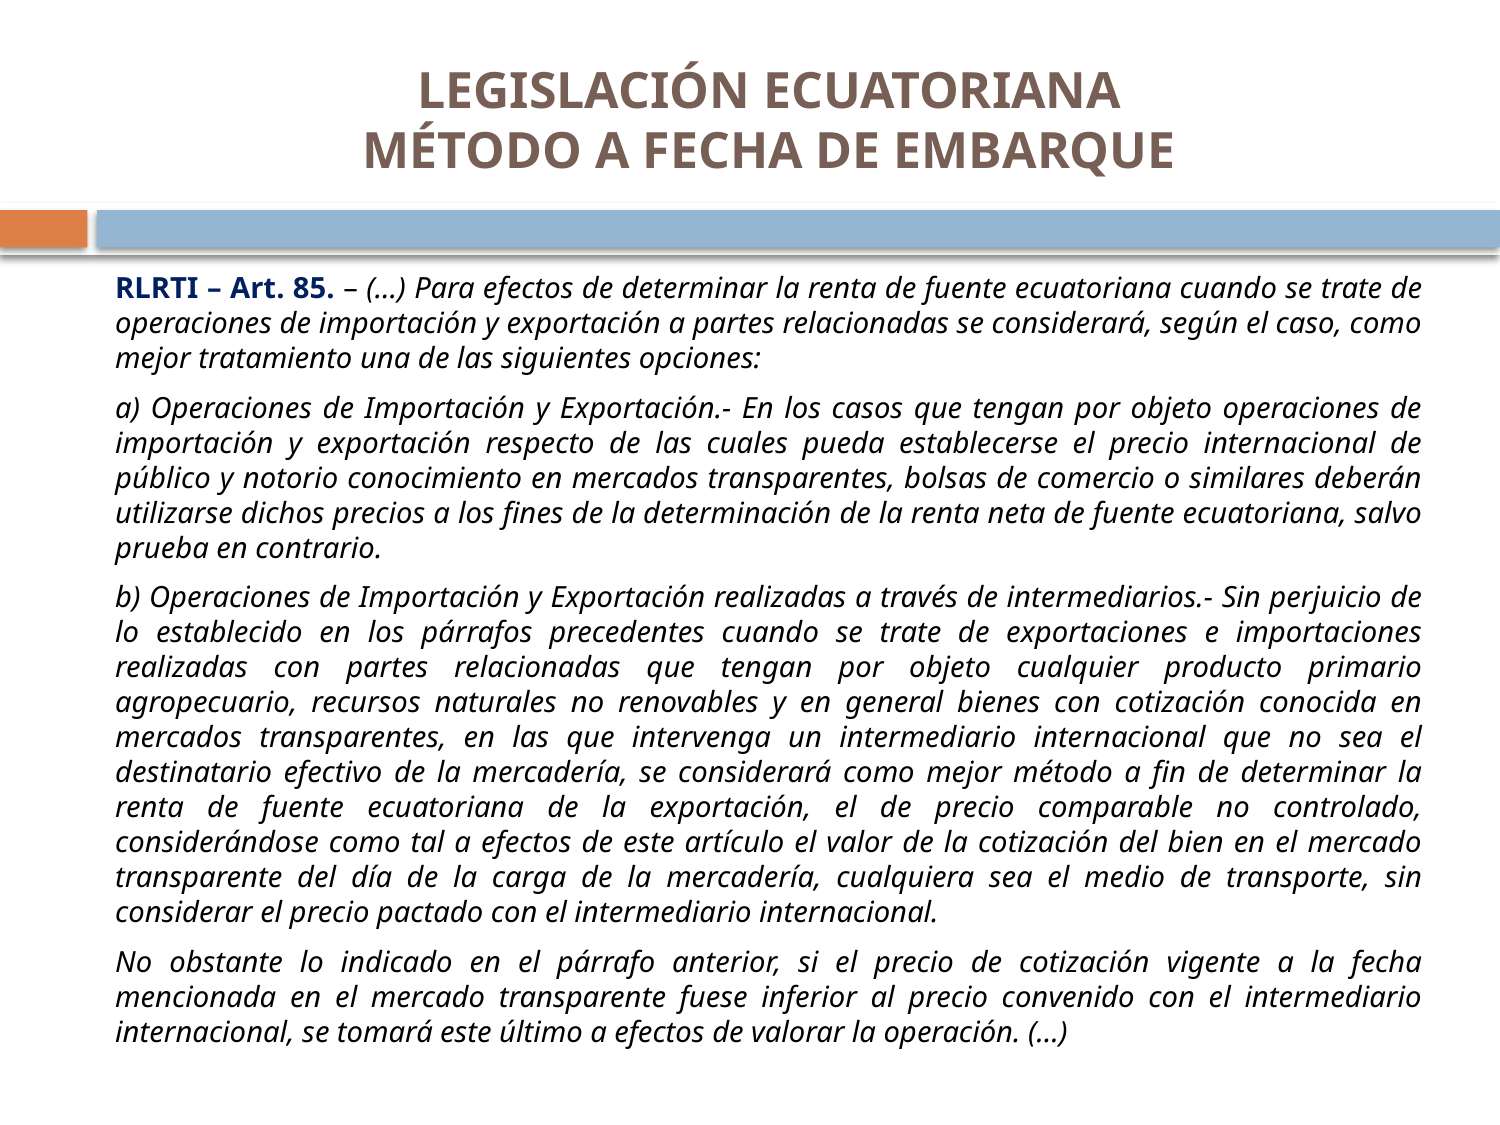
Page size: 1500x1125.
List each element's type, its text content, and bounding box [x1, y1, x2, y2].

list RLRTI – Art. 85. – (…) Para efectos de determinar la renta de fuente ecuatoriana cuando se trate de operaciones de importación y exportación a partes relacionadas se considerará, según el caso, como mejor tratamiento una de las siguientes opciones: a) Operaciones de Importación y Exportación.- En los casos que tengan por objeto operaciones de importación y exportación respecto de las cuales pueda establecerse el precio internacional de público y notorio conocimiento en mercados transparentes, bolsas de comercio o similares deberán utilizarse dichos precios a los fines de la determinación de la renta neta de fuente ecuatoriana, salvo prueba en contrario. b) Operaciones de Importación y Exportación realizadas a través de intermediarios.- Sin perjuicio de lo establecido en los párrafos precedentes cuando se trate de exportaciones e importaciones realizadas con partes relacionadas que tengan por objeto cualquier producto primario agropecuario, recursos naturales no renovables y en general bienes con cotización conocida en mercados transparentes, en las que intervenga un intermediario internacional que no sea el destinatario efectivo de la mercadería, se considerará como mejor método a fin de determinar la renta de fuente ecuatoriana de la exportación, el de precio comparable no controlado, considerándose como tal a efectos de este artículo el valor de la cotización del bien en el mercado transparente del día de la carga de la mercadería, cualquiera sea el medio de transporte, sin considerar el precio pactado con el intermediario internacional. No obstante lo indicado en el párrafo anterior, si el precio de cotización vigente a la fecha mencionada en el mercado transparente fuese inferior al precio convenido con el intermediario internacional, se tomará este último a efectos de valorar la operación. (…) [100, 262, 1438, 1079]
title LEGISLACIÓN ECUATORIANA MÉTODO A FECHA DE EMBARQUE [100, 37, 1438, 200]
